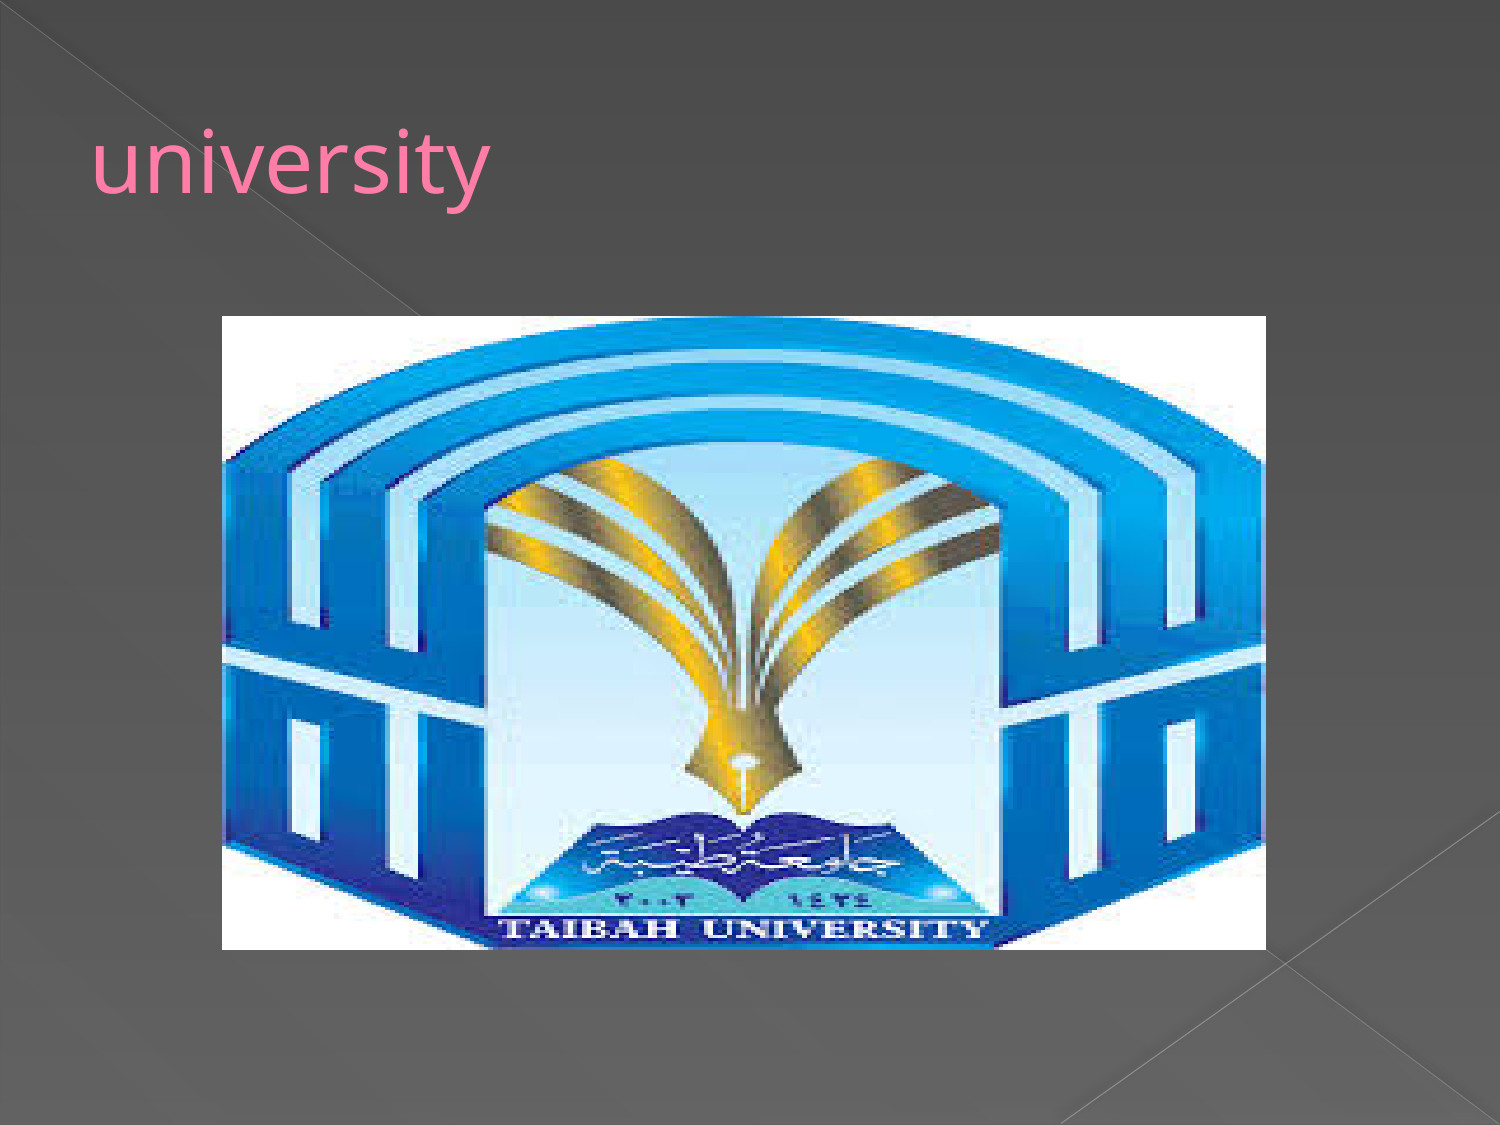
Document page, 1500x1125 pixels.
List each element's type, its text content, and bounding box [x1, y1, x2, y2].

title university [75, 43, 1425, 274]
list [222, 316, 1266, 950]
